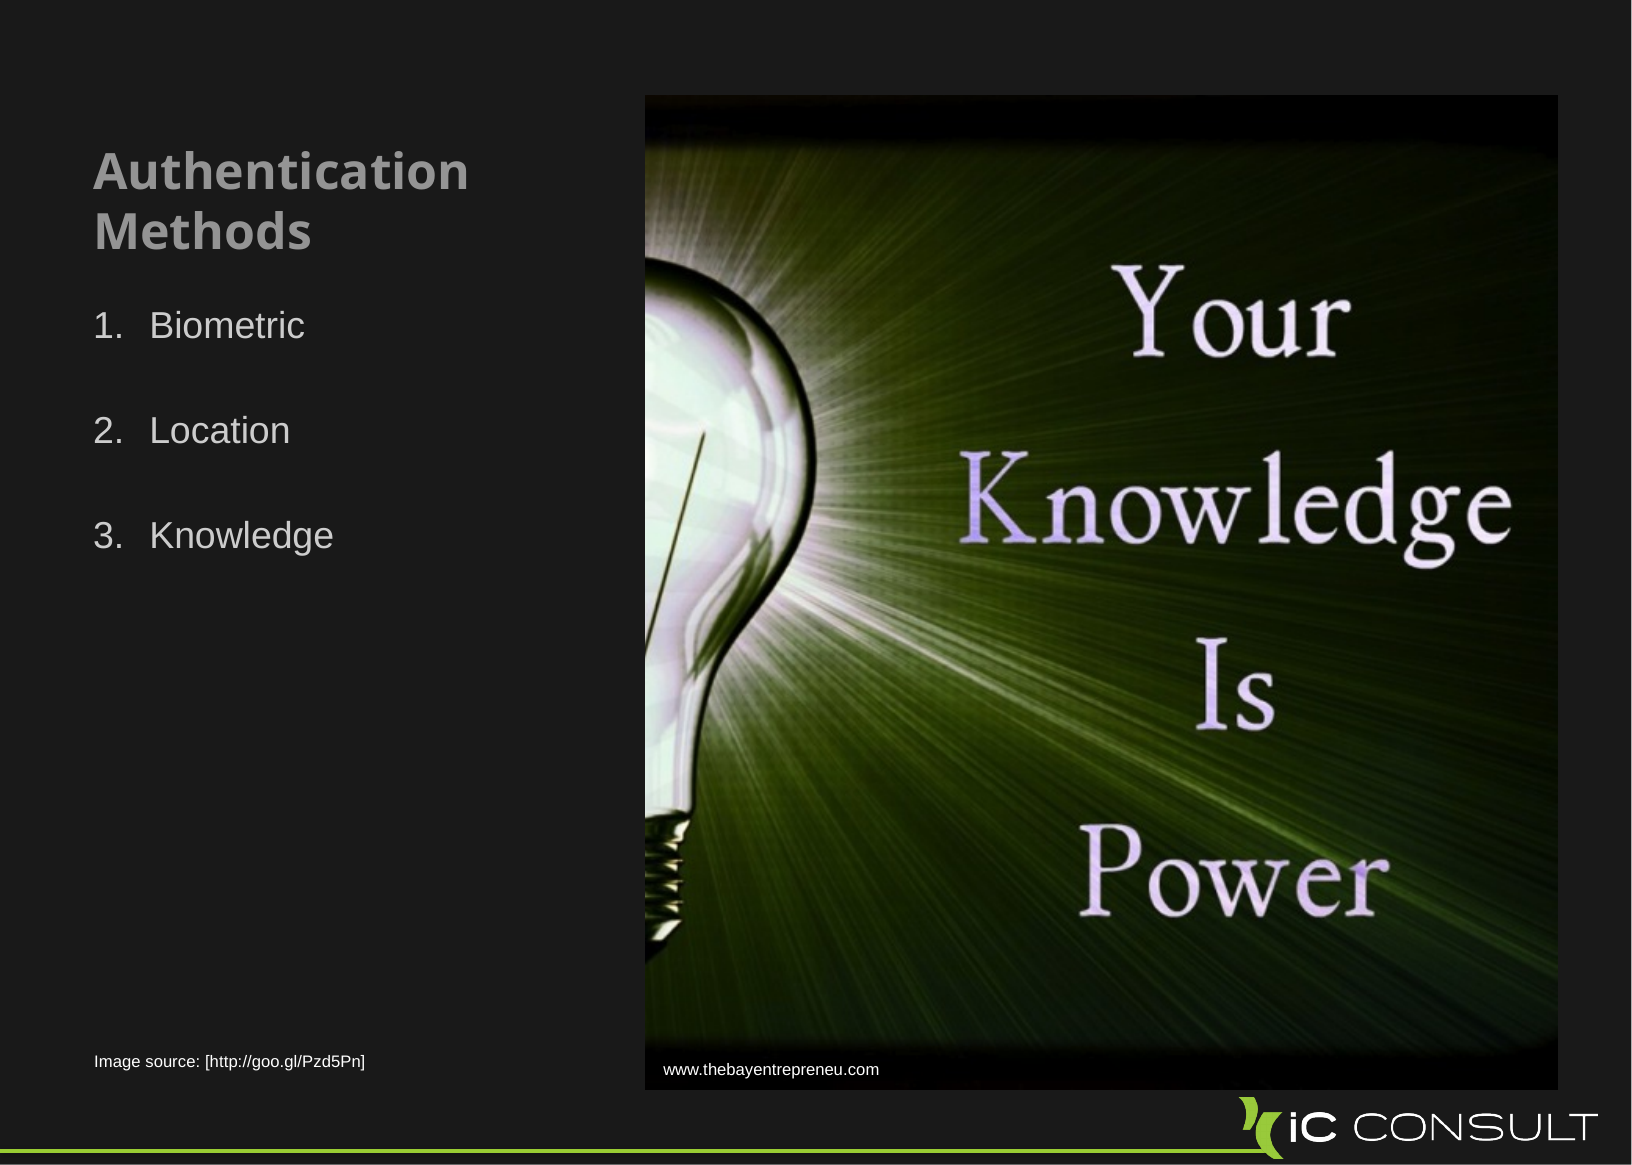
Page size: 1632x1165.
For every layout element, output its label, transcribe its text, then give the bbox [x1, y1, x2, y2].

text_box Image source: [http://goo.gl/Pzd5Pn] [79, 1043, 381, 1079]
title Authentication Methods [77, 72, 614, 268]
list Biometric Location Knowledge [77, 293, 614, 1090]
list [645, 95, 1559, 1091]
